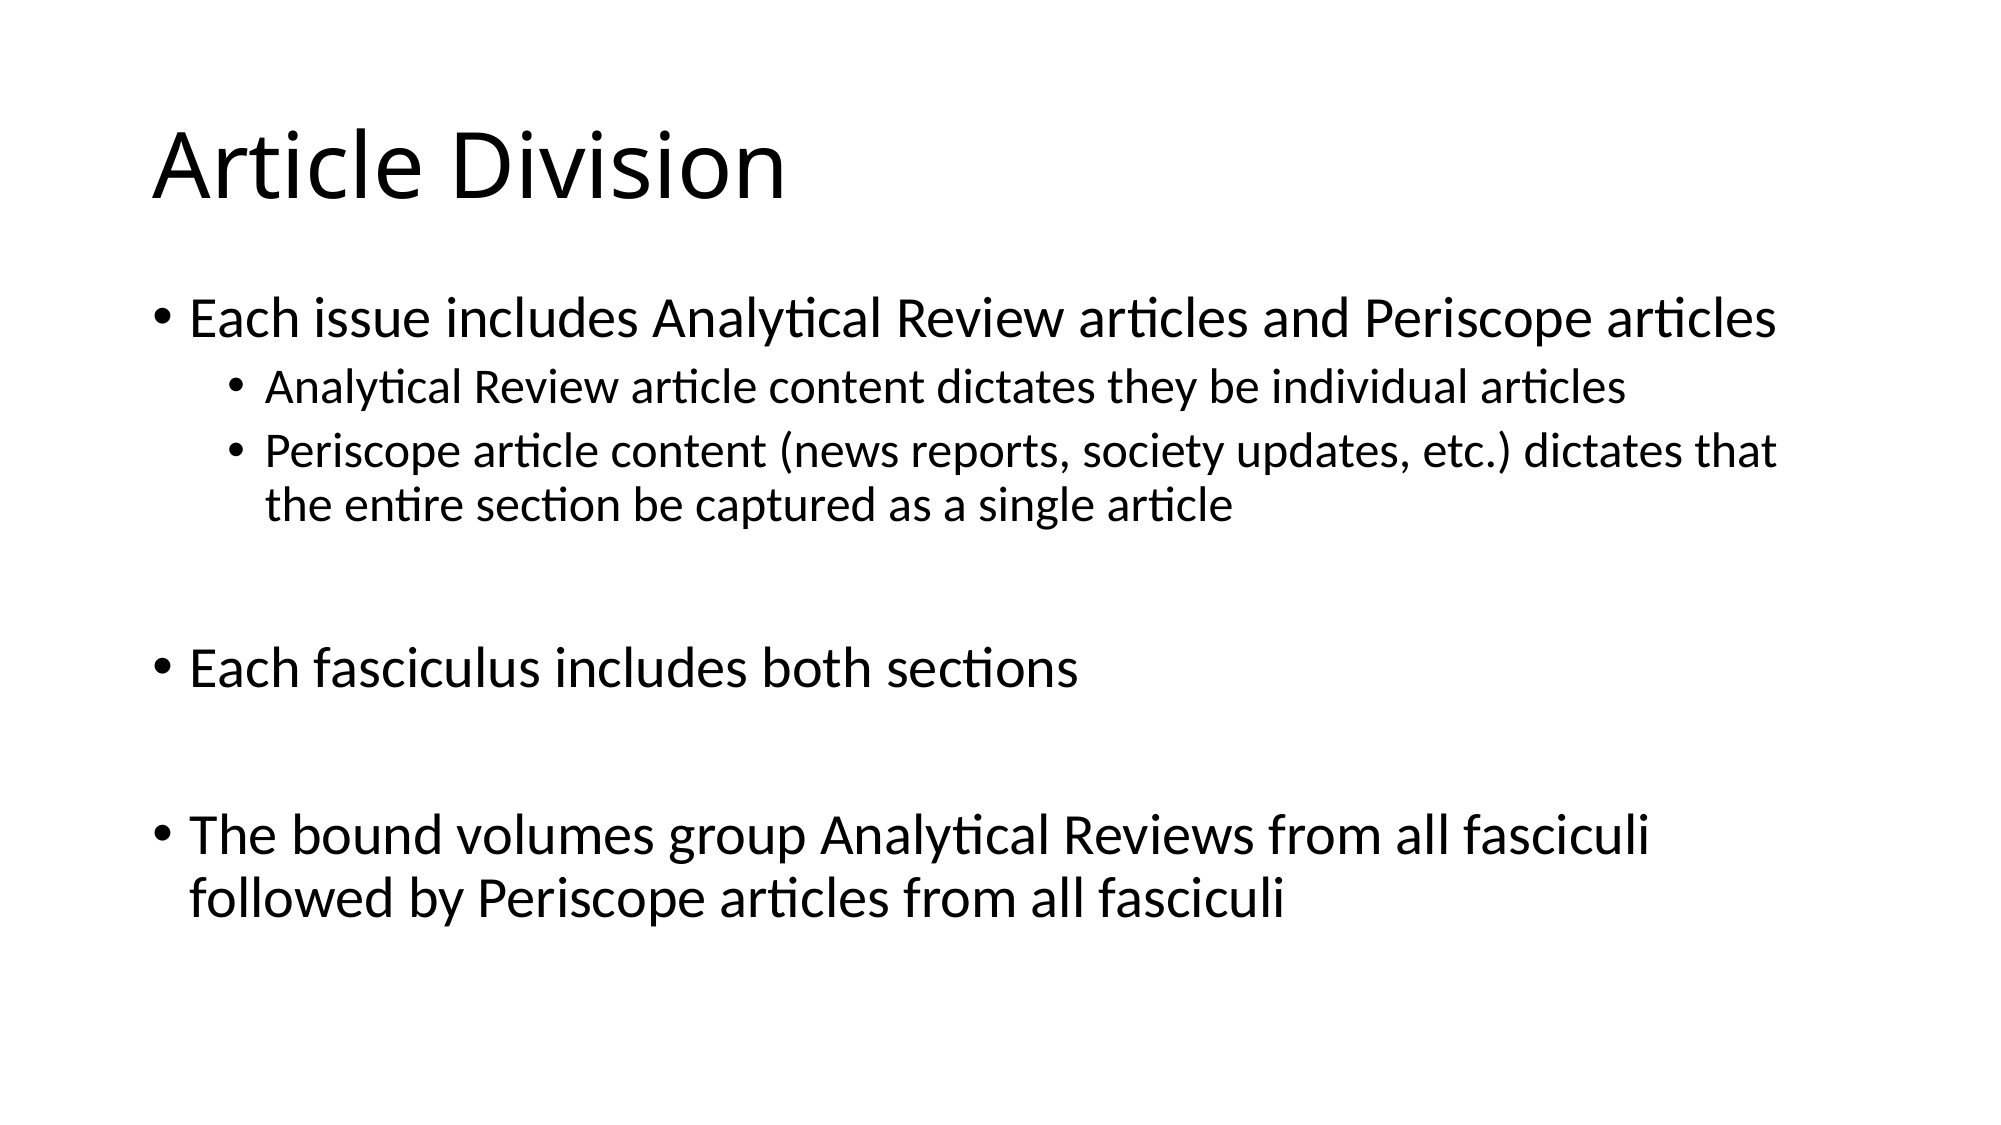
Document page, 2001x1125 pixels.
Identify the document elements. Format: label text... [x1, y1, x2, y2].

title Article Division [137, 59, 1863, 278]
list Each issue includes Analytical Review articles and Periscope articles Analytical Review article content dictates they be individual articles Periscope article content (news reports, society updates, etc.) dictates that the entire section be captured as a single article Each fasciculus includes both sections The bound volumes group Analytical Reviews from all fasciculi followed by Periscope articles from all fasciculi [137, 279, 1863, 1025]
